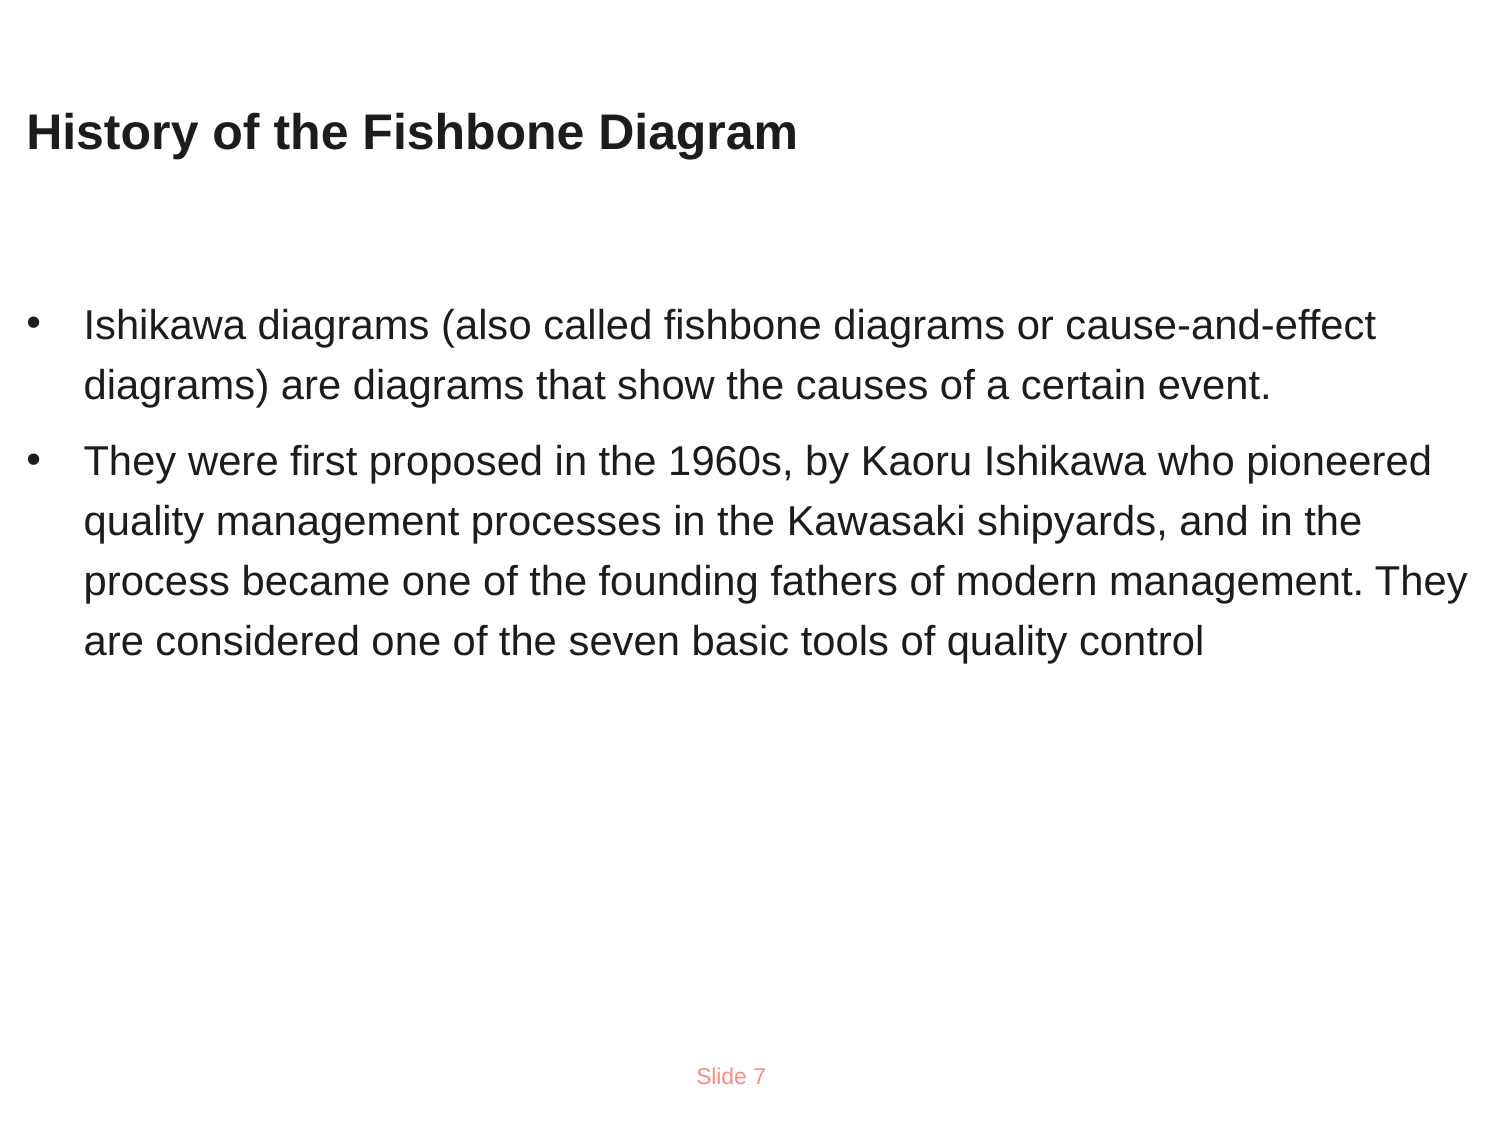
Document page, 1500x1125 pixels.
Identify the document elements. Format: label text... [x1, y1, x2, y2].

title History of the Fishbone Diagram [26, 99, 1472, 224]
list Ishikawa diagrams (also called fishbone diagrams or cause-and-effect diagrams) are diagrams that show the causes of a certain event. They were first proposed in the 1960s, by Kaoru Ishikawa who pioneered quality management processes in the Kawasaki shipyards, and in the process became one of the founding fathers of modern management. They are considered one of the seven basic tools of quality control [26, 287, 1474, 999]
